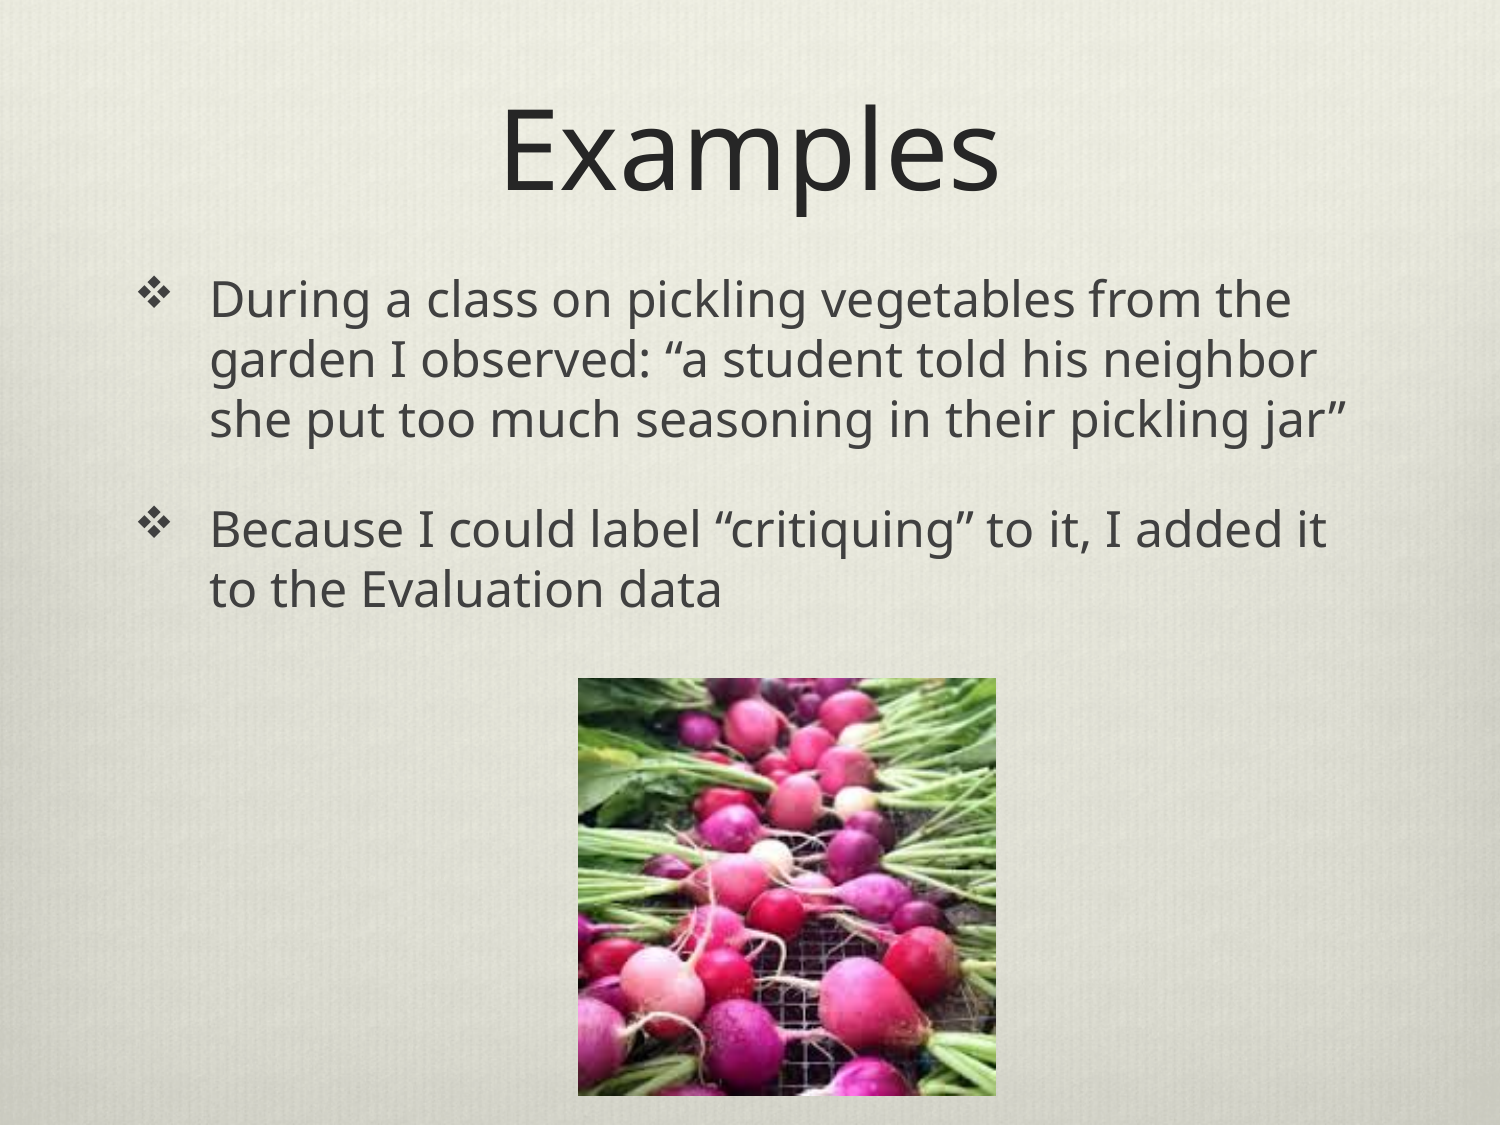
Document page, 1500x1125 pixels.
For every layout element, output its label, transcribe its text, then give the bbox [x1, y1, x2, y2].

list During a class on pickling vegetables from the garden I observed: “a student told his neighbor she put too much seasoning in their pickling jar” Because I could label “critiquing” to it, I added it to the Evaluation data [119, 260, 1381, 1011]
picture [577, 677, 997, 1097]
title Examples [119, 51, 1381, 240]
